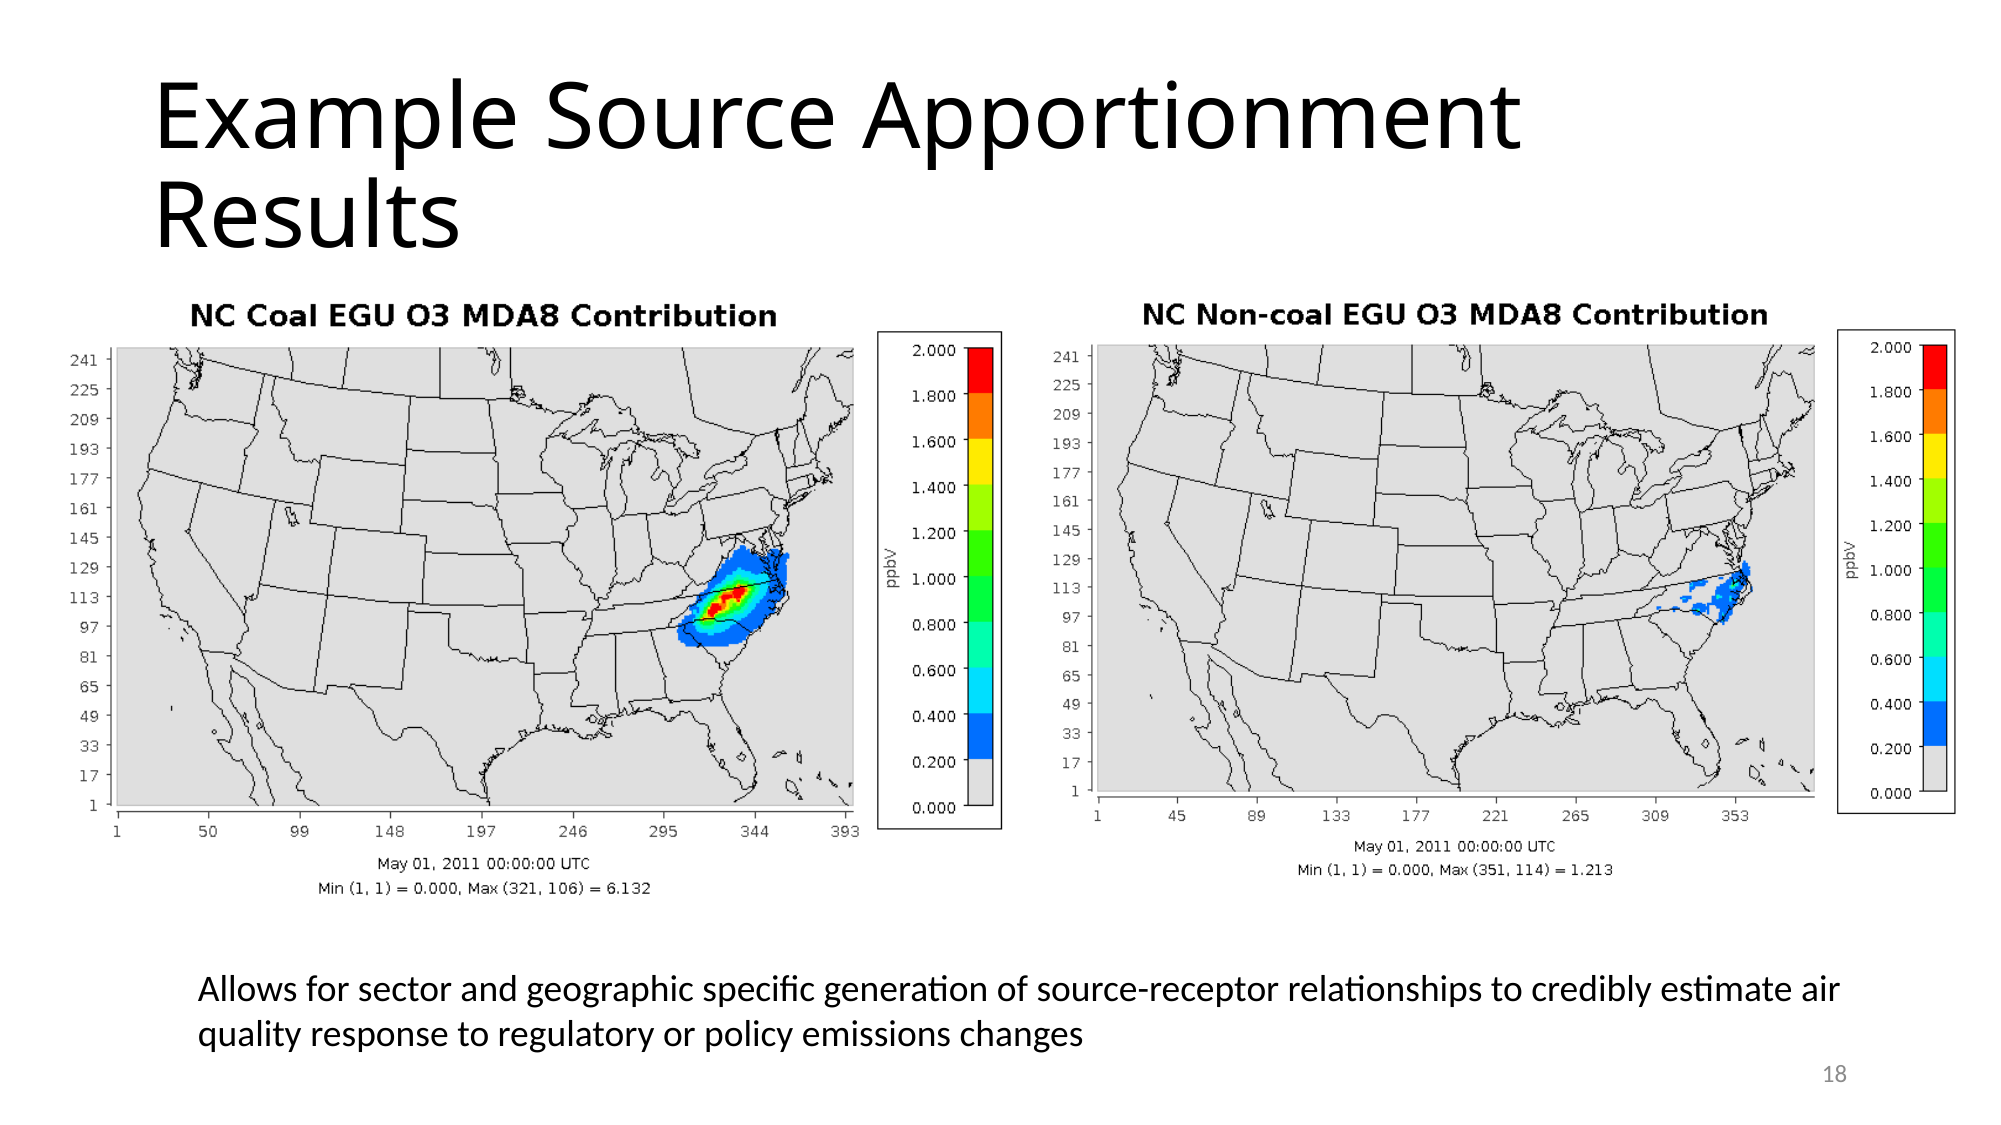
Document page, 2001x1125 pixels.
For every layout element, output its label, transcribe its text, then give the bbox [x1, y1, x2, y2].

title Example Source Apportionment Results [137, 59, 1863, 278]
slide_number 18 [1412, 1042, 1863, 1103]
picture [54, 293, 1019, 904]
text_box Allows for sector and geographic specific generation of source-receptor relationships to credibly estimate air quality response to regulatory or policy emissions changes [183, 956, 1866, 1061]
picture [1032, 293, 1977, 939]
